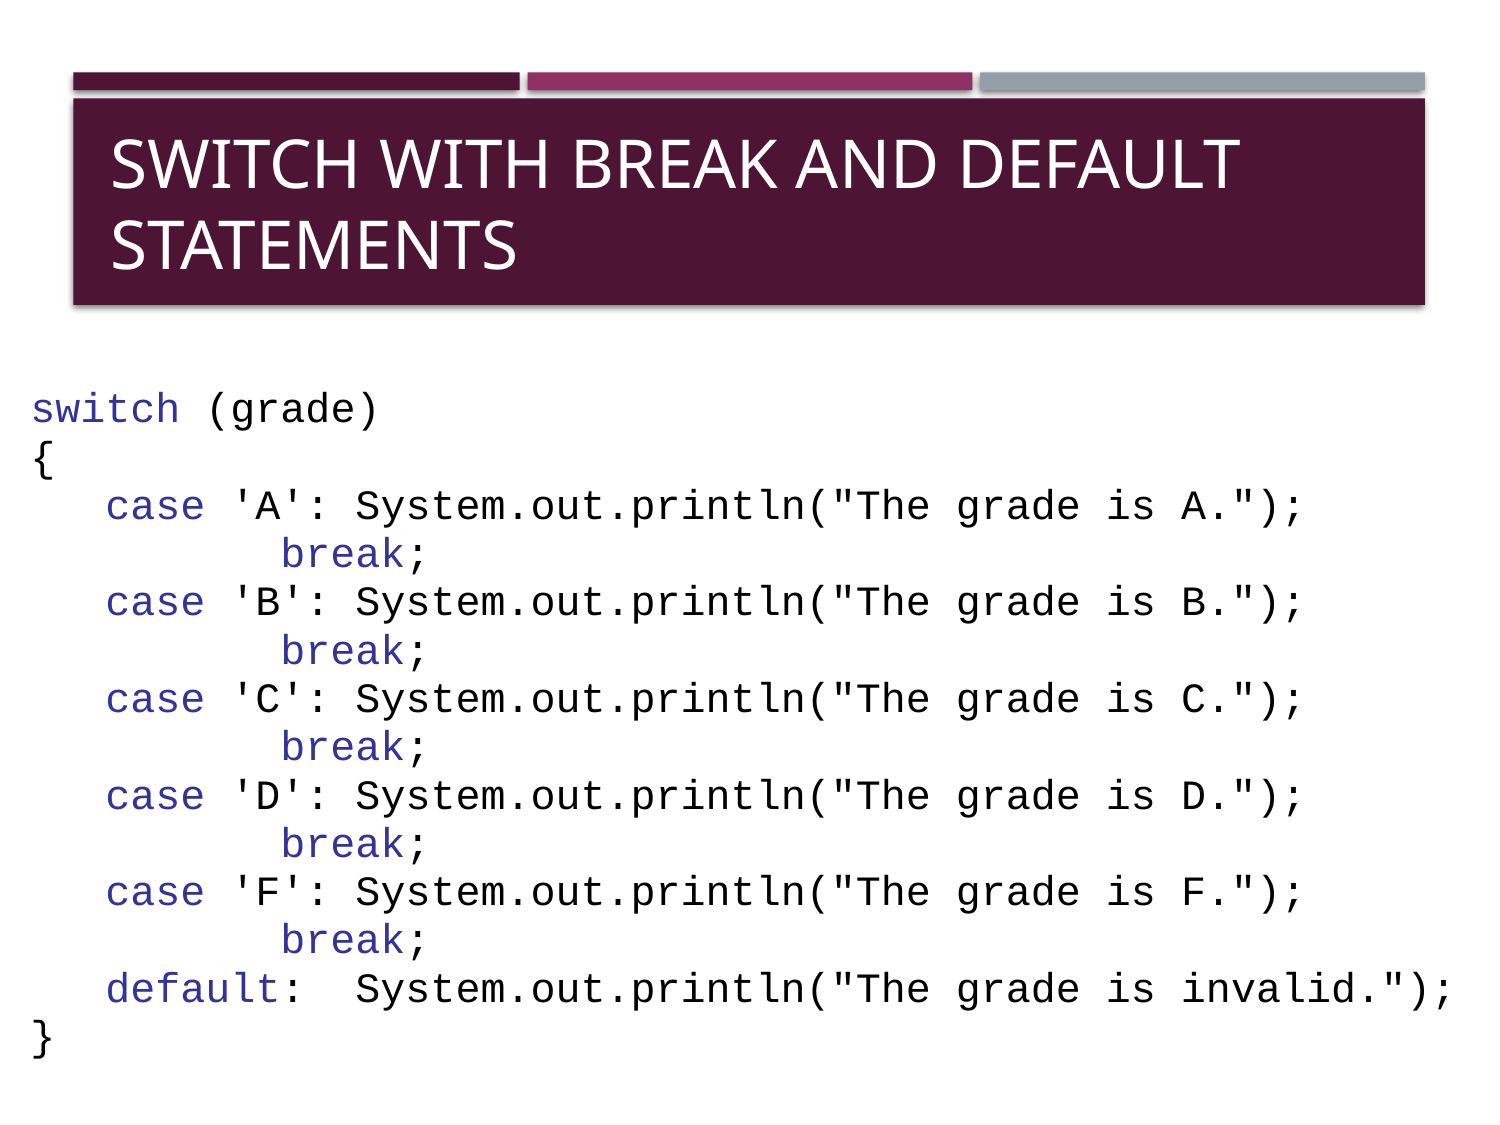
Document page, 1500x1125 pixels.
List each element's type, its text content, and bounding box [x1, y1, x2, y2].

title Switch With Break And Default Statements [95, 112, 1406, 291]
text_box switch (grade) { case 'A': System.out.println("The grade is A."); break; case 'B': System.out.println("The grade is B."); break; case 'C': System.out.println("The grade is C."); break; case 'D': System.out.println("The grade is D."); break; case 'F': System.out.println("The grade is F."); break; default: System.out.println("The grade is invalid."); } [15, 324, 1486, 1125]
